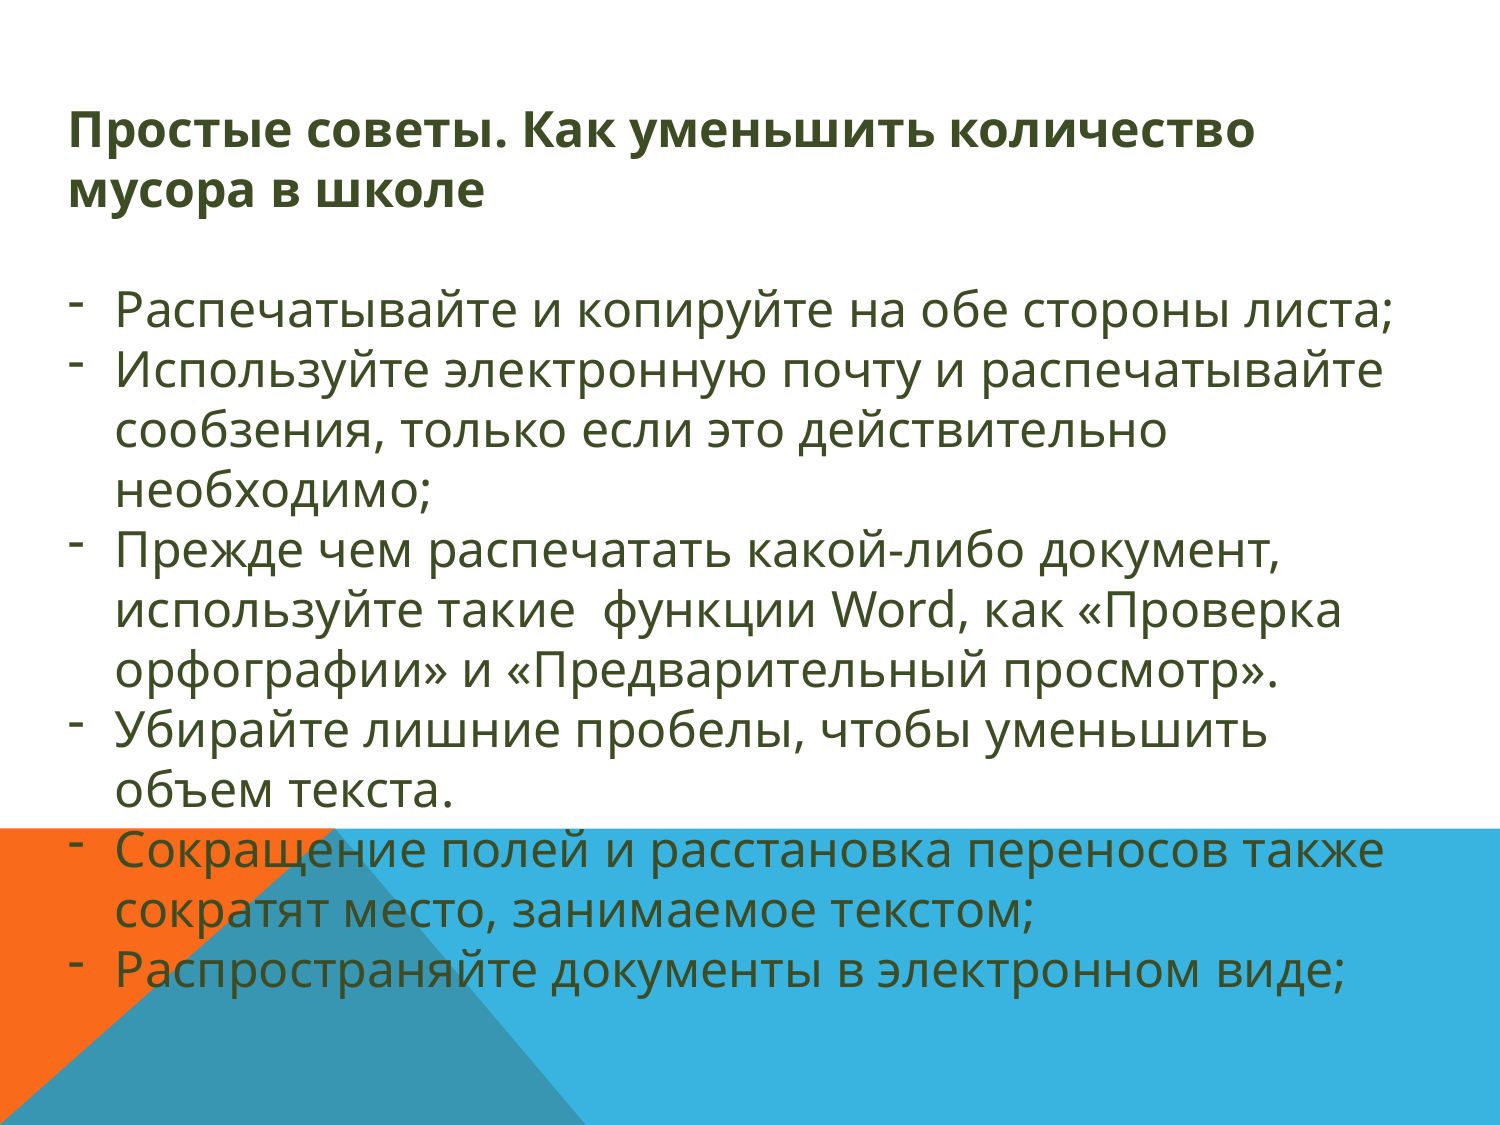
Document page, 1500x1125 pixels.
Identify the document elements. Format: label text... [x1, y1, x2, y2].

text_box Простые советы. Как уменьшить количество мусора в школе Распечатывайте и копируйте на обе стороны листа; Используйте электронную почту и распечатывайте сообзения, только если это действительно необходимо; Прежде чем распечатать какой-либо документ, используйте такие функции Word, как «Проверка орфографии» и «Предварительный просмотр». Убирайте лишние пробелы, чтобы уменьшить объем текста. Сокращение полей и расстановка переносов также сократят место, занимаемое текстом; Распространяйте документы в электронном виде; [53, 89, 1436, 1050]
